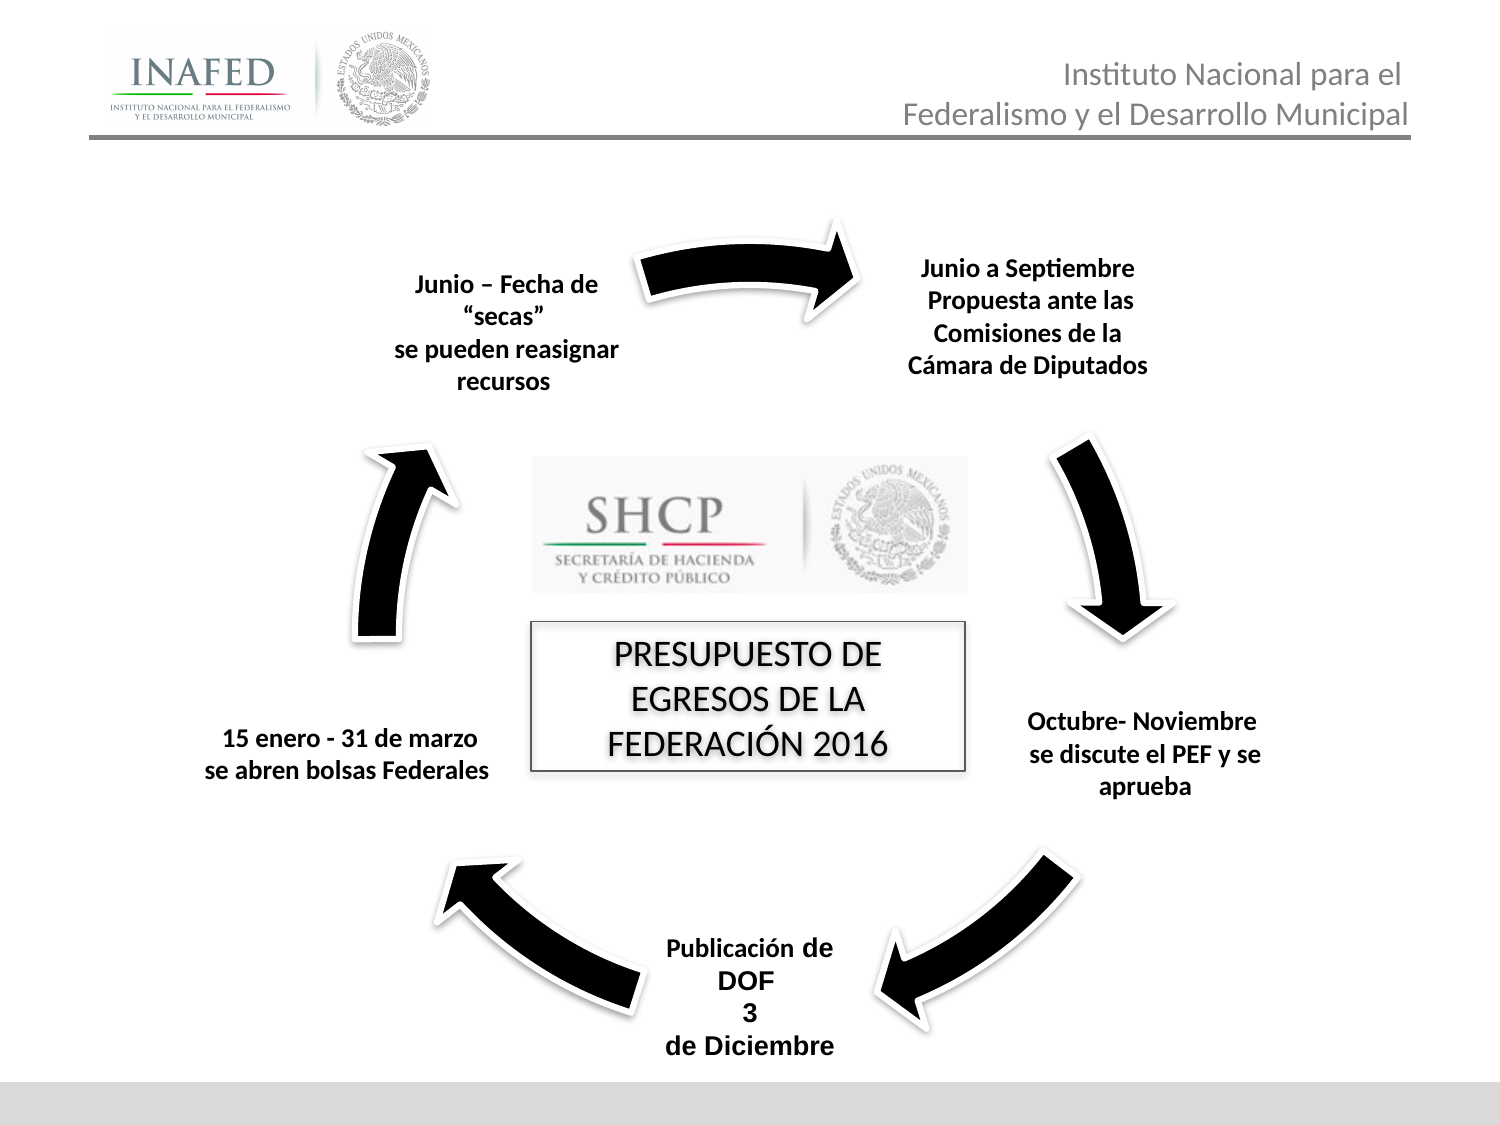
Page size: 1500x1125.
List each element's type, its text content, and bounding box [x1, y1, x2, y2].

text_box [994, 639, 1270, 866]
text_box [636, 865, 864, 1125]
picture [532, 455, 968, 593]
text_box [1049, 431, 1176, 637]
text_box [351, 449, 460, 637]
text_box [194, 639, 506, 866]
text_box [873, 874, 1082, 1032]
picture [110, 30, 430, 128]
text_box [865, 219, 1197, 414]
text_box [433, 856, 631, 1016]
text_box PRESUPUESTO DE EGRESOS DE LA FEDERACIÓN 2016 [530, 621, 966, 772]
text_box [371, 217, 642, 445]
text_box [646, 217, 860, 323]
